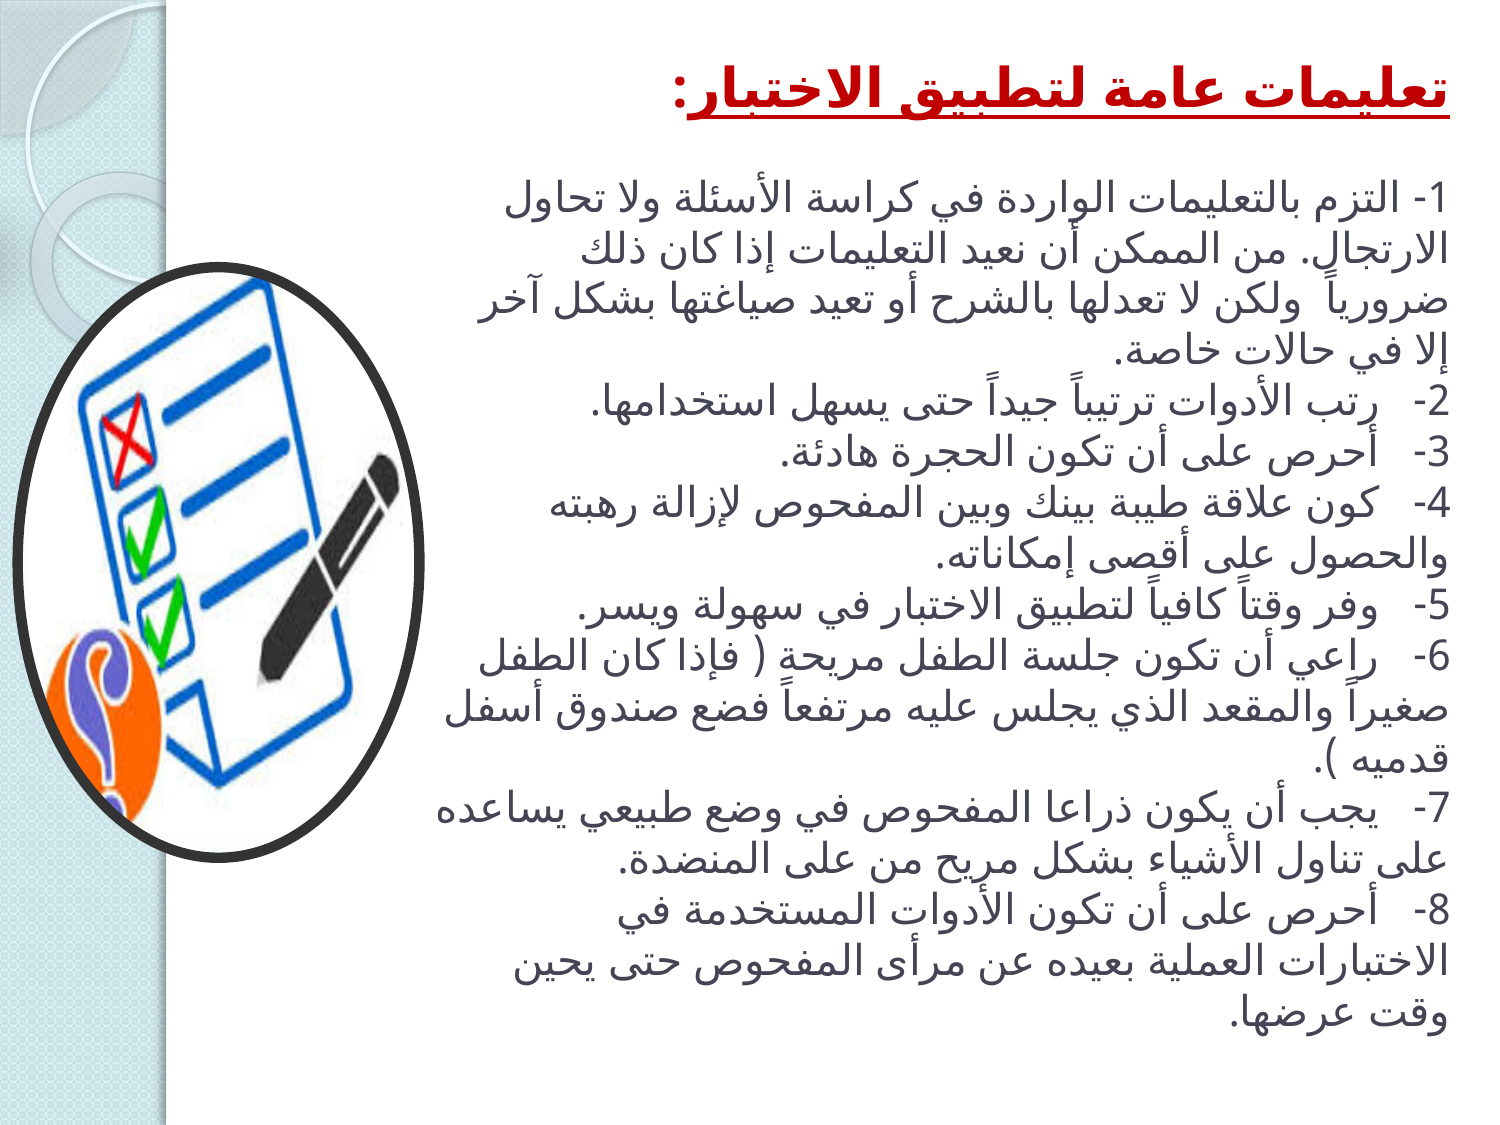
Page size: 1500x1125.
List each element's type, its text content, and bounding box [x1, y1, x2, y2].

title تعليمات عامة لتطبيق الاختبار: 1- التزم بالتعليمات الواردة في كراسة الأسئلة ولا تحاول الارتجال. من الممكن أن نعيد التعليمات إذا كان ذلك ضرورياً ولكن لا تعدلها بالشرح أو تعيد صياغتها بشكل آخر إلا في حالات خاصة. 2- رتب الأدوات ترتيباً جيداً حتى يسهل استخدامها. 3- أحرص على أن تكون الحجرة هادئة. 4- كون علاقة طيبة بينك وبين المفحوص لإزالة رهبته والحصول على أقصى إمكاناته. 5- وفر وقتاً كافياً لتطبيق الاختبار في سهولة ويسر. 6- راعي أن تكون جلسة الطفل مريحة ( فإذا كان الطفل صغيراً والمقعد الذي يجلس عليه مرتفعاً فضع صندوق أسفل قدميه ). 7- يجب أن يكون ذراعا المفحوص في وضع طبيعي يساعده على تناول الأشياء بشكل مريح من على المنضدة. 8- أحرص على أن تكون الأدوات المستخدمة في الاختبارات العملية بعيده عن مرأى المفحوص حتى يحين وقت عرضها. [419, 45, 1466, 1094]
picture [17, 266, 420, 858]
